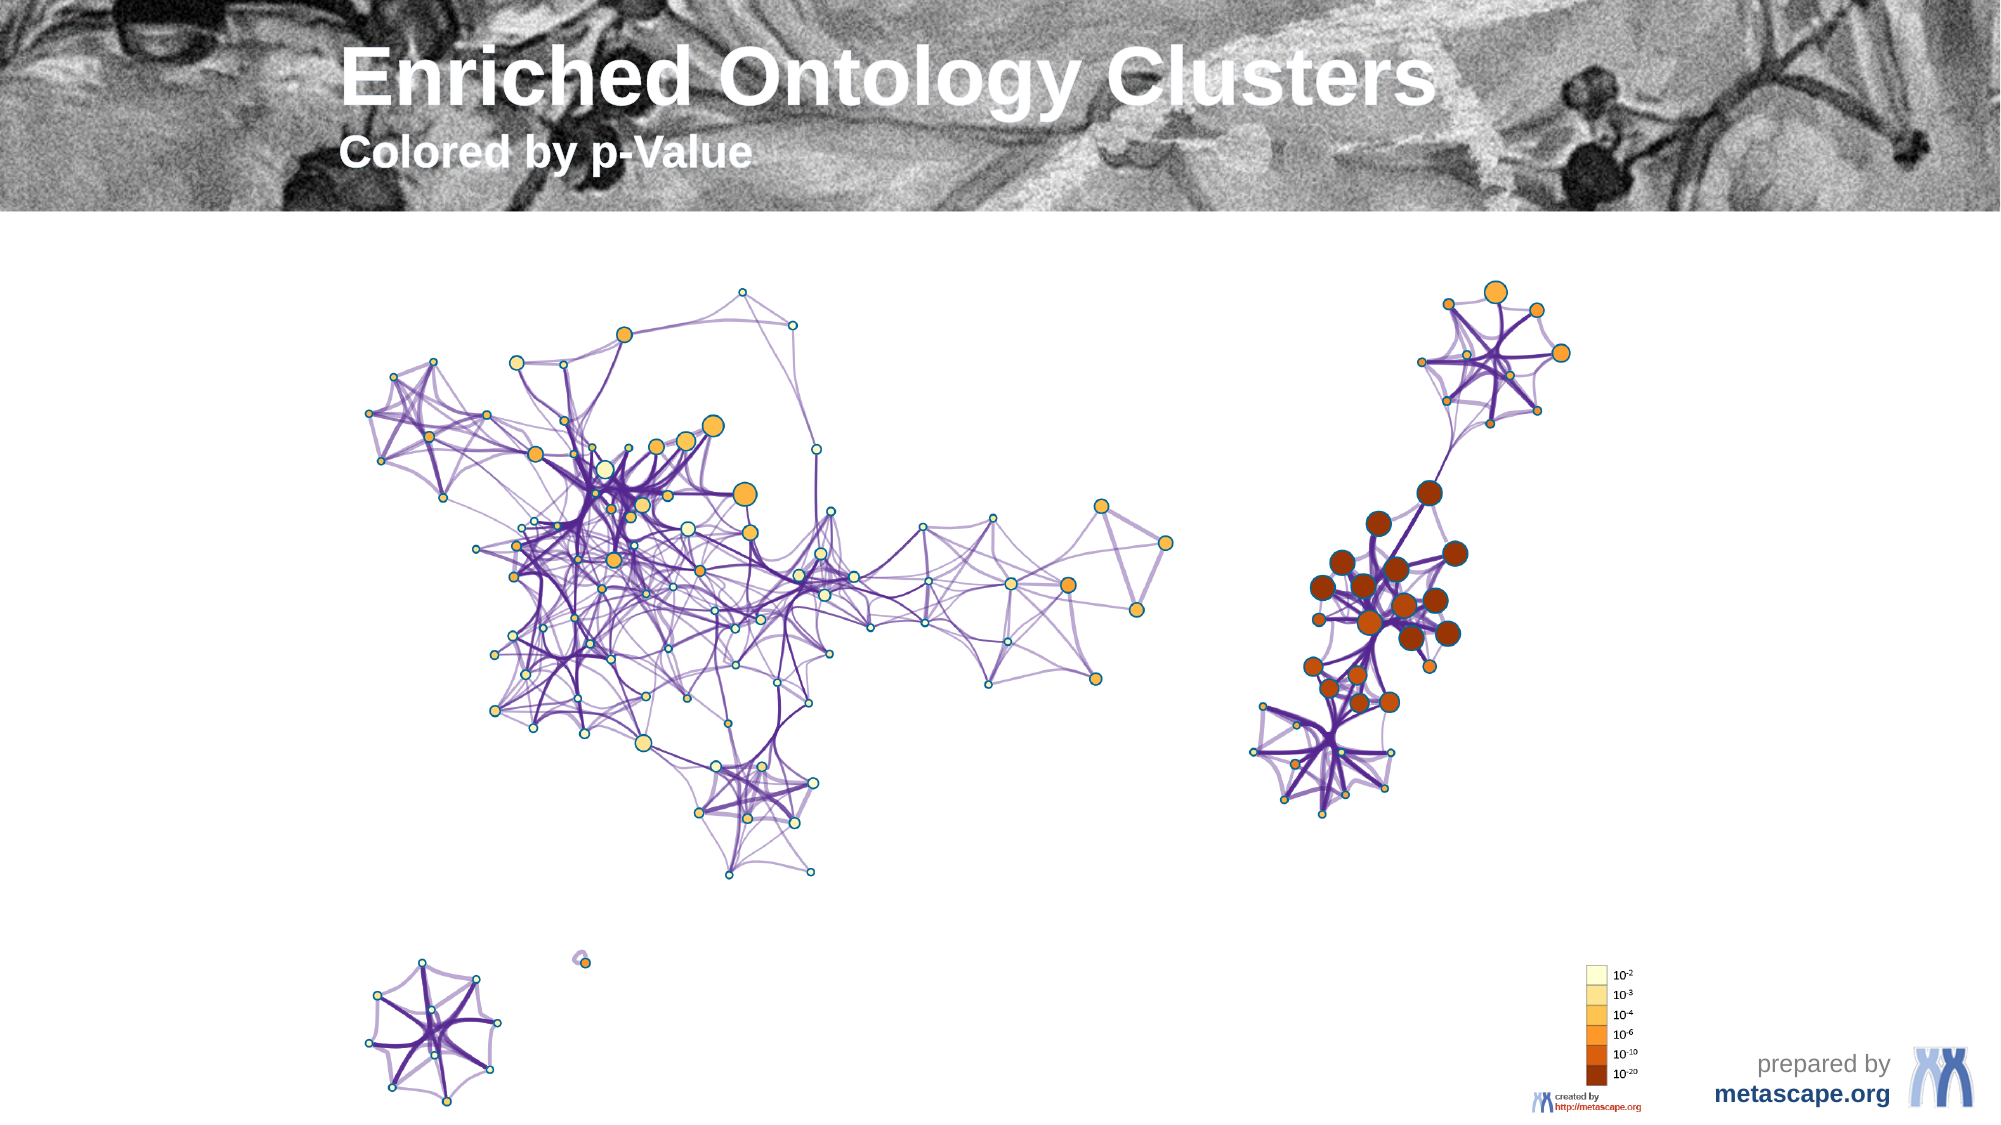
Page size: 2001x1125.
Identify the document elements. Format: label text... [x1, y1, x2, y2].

title Enriched Ontology Clusters Colored by p-Value [323, 11, 1526, 187]
picture [0, 0, 2001, 1125]
